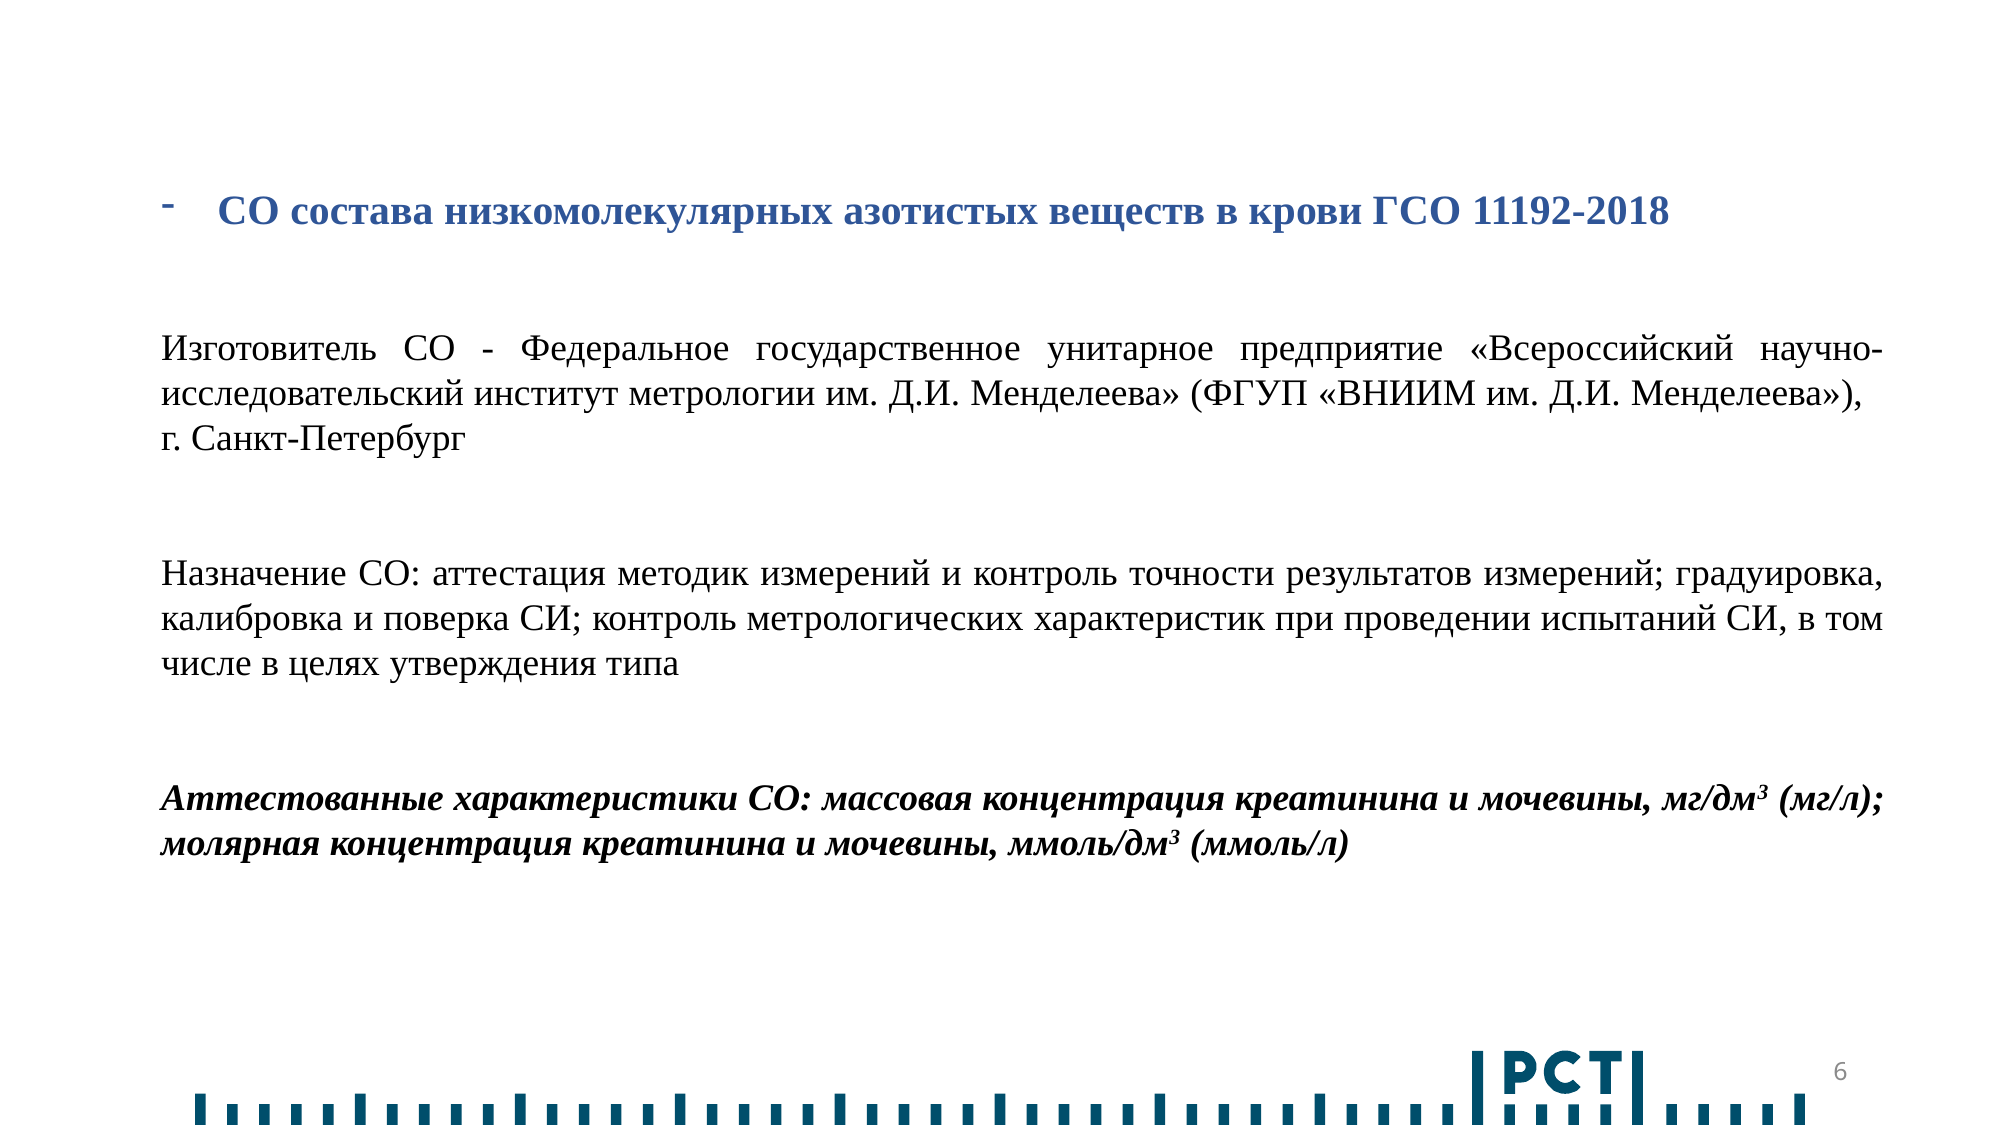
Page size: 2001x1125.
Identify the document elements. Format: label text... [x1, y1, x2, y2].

slide_number 6 [1412, 1042, 1863, 1103]
text_box СО состава низкомолекулярных азотистых веществ в крови ГСО 11192-2018 Изготовитель СО - Федеральное государственное унитарное предприятие «Всероссийский научно-исследовательский институт метрологии им. Д.И. Менделеева» (ФГУП «ВНИИМ им. Д.И. Менделеева»), г. Санкт-Петербург Назначение СО: аттестация методик измерений и контроль точности результатов измерений; градуировка, калибровка и поверка СИ; контроль метрологических характеристик при проведении испытаний СИ, в том числе в целях утверждения типа Аттестованные характеристики СО: массовая концентрация креатинина и мочевины, мг/дм3 (мг/л); молярная концентрация креатинина и мочевины, ммоль/дм3 (ммоль/л) [146, 175, 1900, 961]
